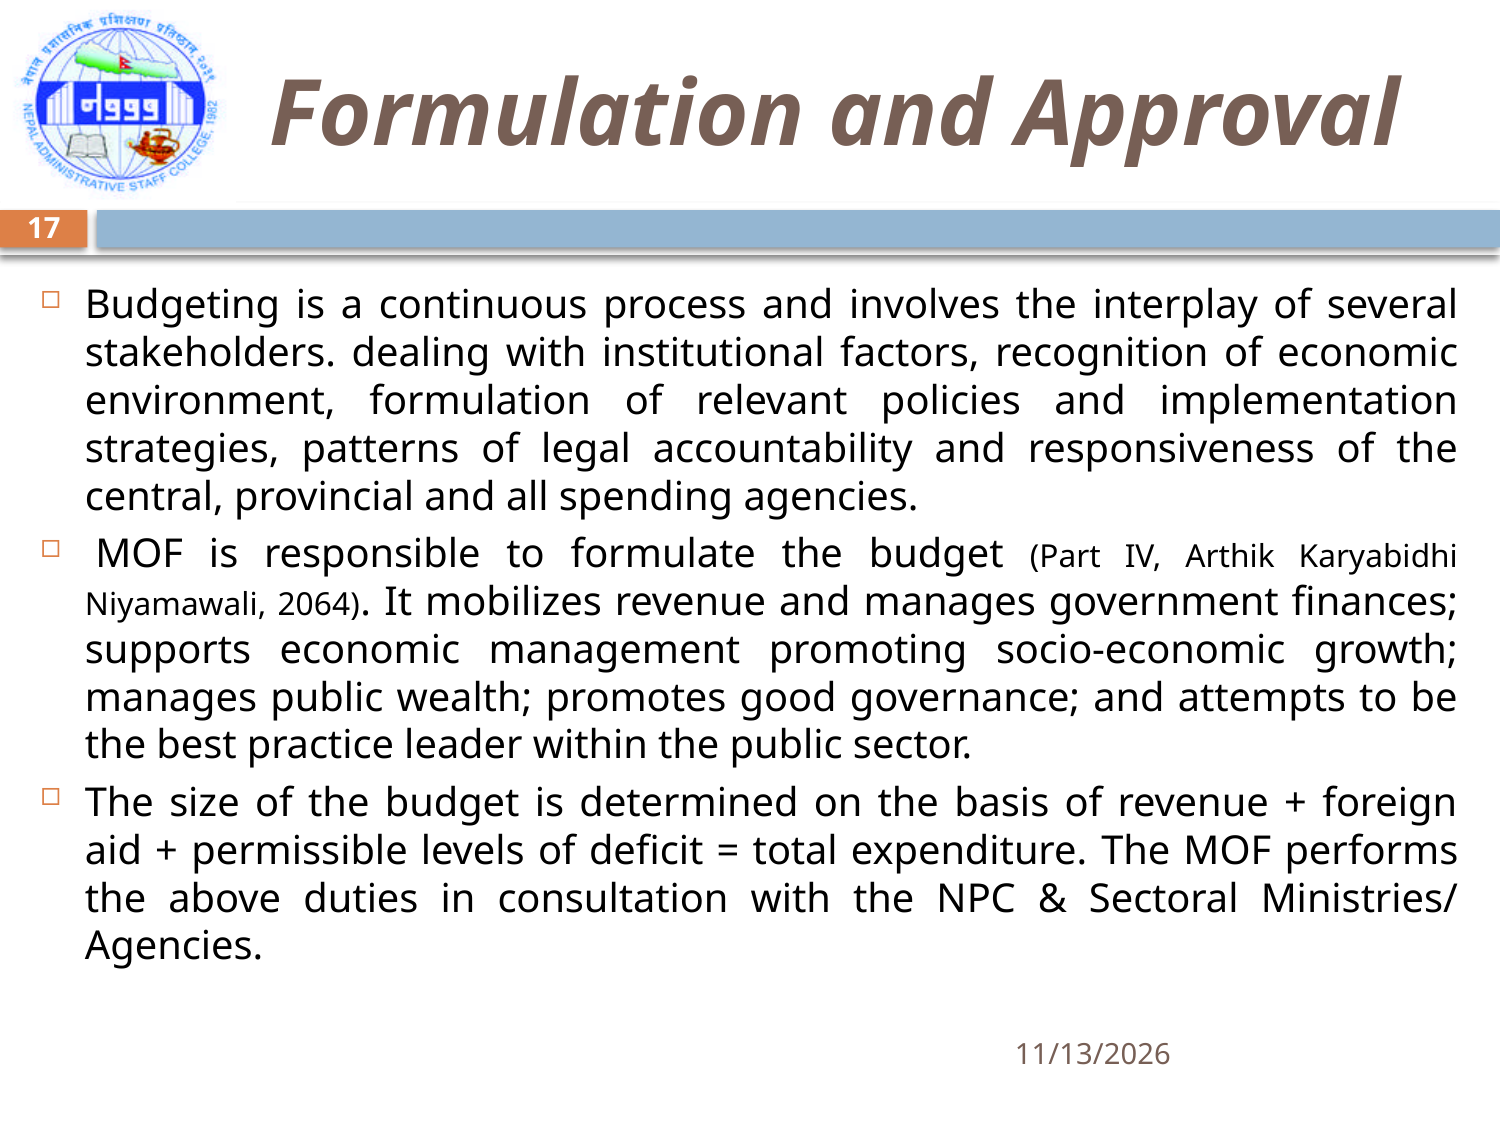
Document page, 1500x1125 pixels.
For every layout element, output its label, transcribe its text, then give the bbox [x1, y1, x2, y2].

title Formulation and Approval [254, 9, 1425, 209]
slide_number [999, 1025, 1438, 1085]
list Budgeting is a continuous process and involves the interplay of several stakeholders. dealing with institutional factors, recognition of economic environment, formulation of relevant policies and implementation strategies, patterns of legal accountability and responsiveness of the central, provincial and all spending agencies. MOF is responsible to formulate the budget (Part IV, Arthik Karyabidhi Niyamawali, 2064). It mobilizes revenue and manages government finances; supports economic management promoting socio-economic growth; manages public wealth; promotes good governance; and attempts to be the best practice leader within the public sector. The size of the budget is determined on the basis of revenue + foreign aid + permissible levels of deficit = total expenditure. The MOF performs the above duties in consultation with the NPC & Sectoral Ministries/ Agencies. [25, 271, 1474, 986]
slide_number 17 [0, 208, 88, 249]
picture [1, 0, 236, 208]
